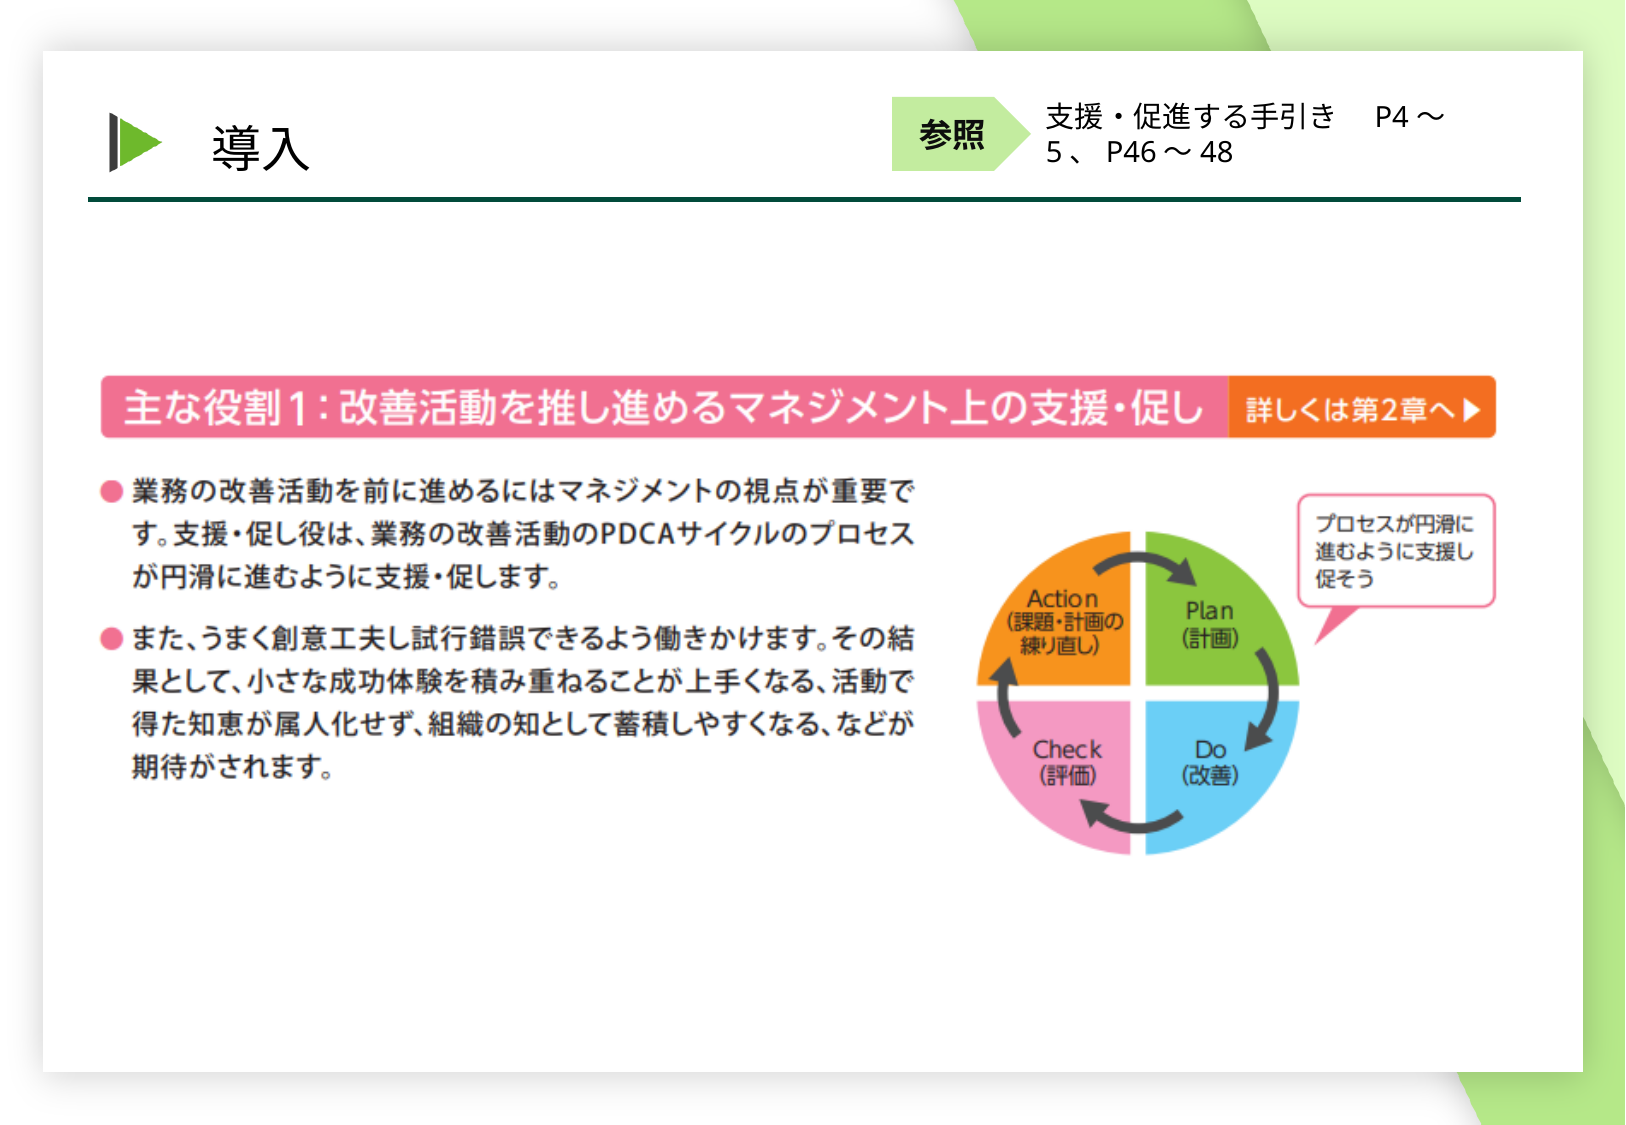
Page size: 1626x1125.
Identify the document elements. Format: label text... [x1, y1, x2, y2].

list 支援・促進する手引き P4～5、P46～48 [1031, 96, 1571, 171]
picture [0, 0, 1625, 1125]
